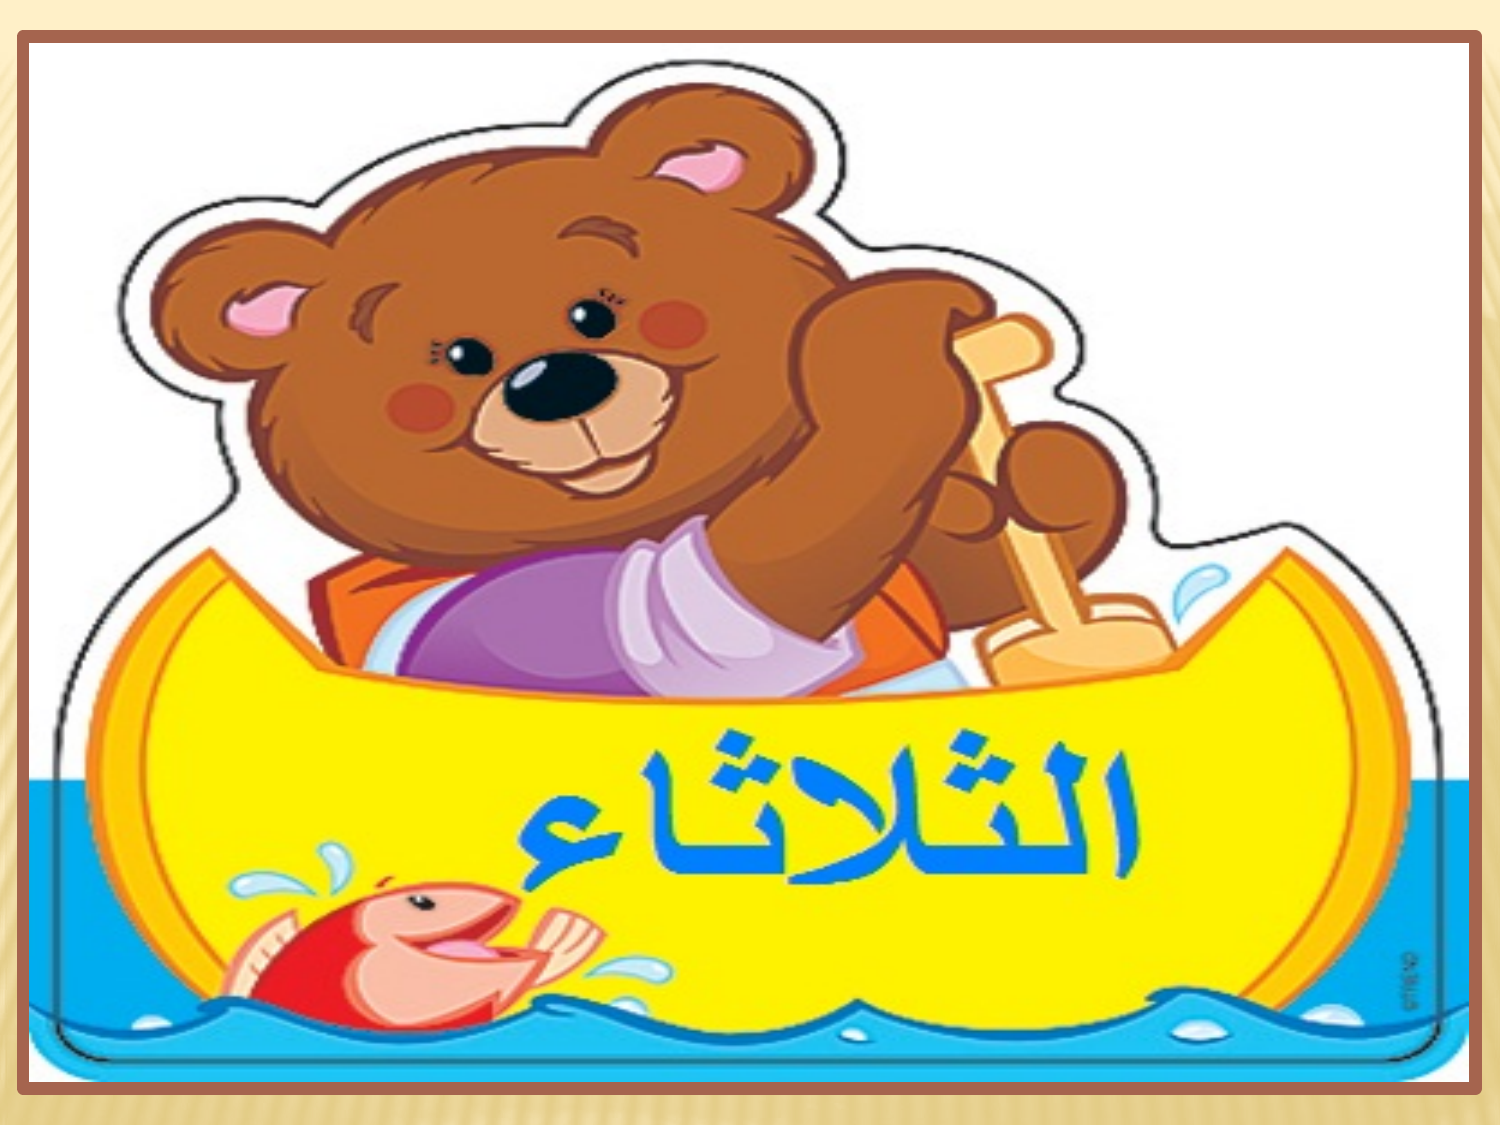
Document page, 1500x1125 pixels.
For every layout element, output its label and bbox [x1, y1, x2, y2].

picture [29, 42, 1470, 1083]
